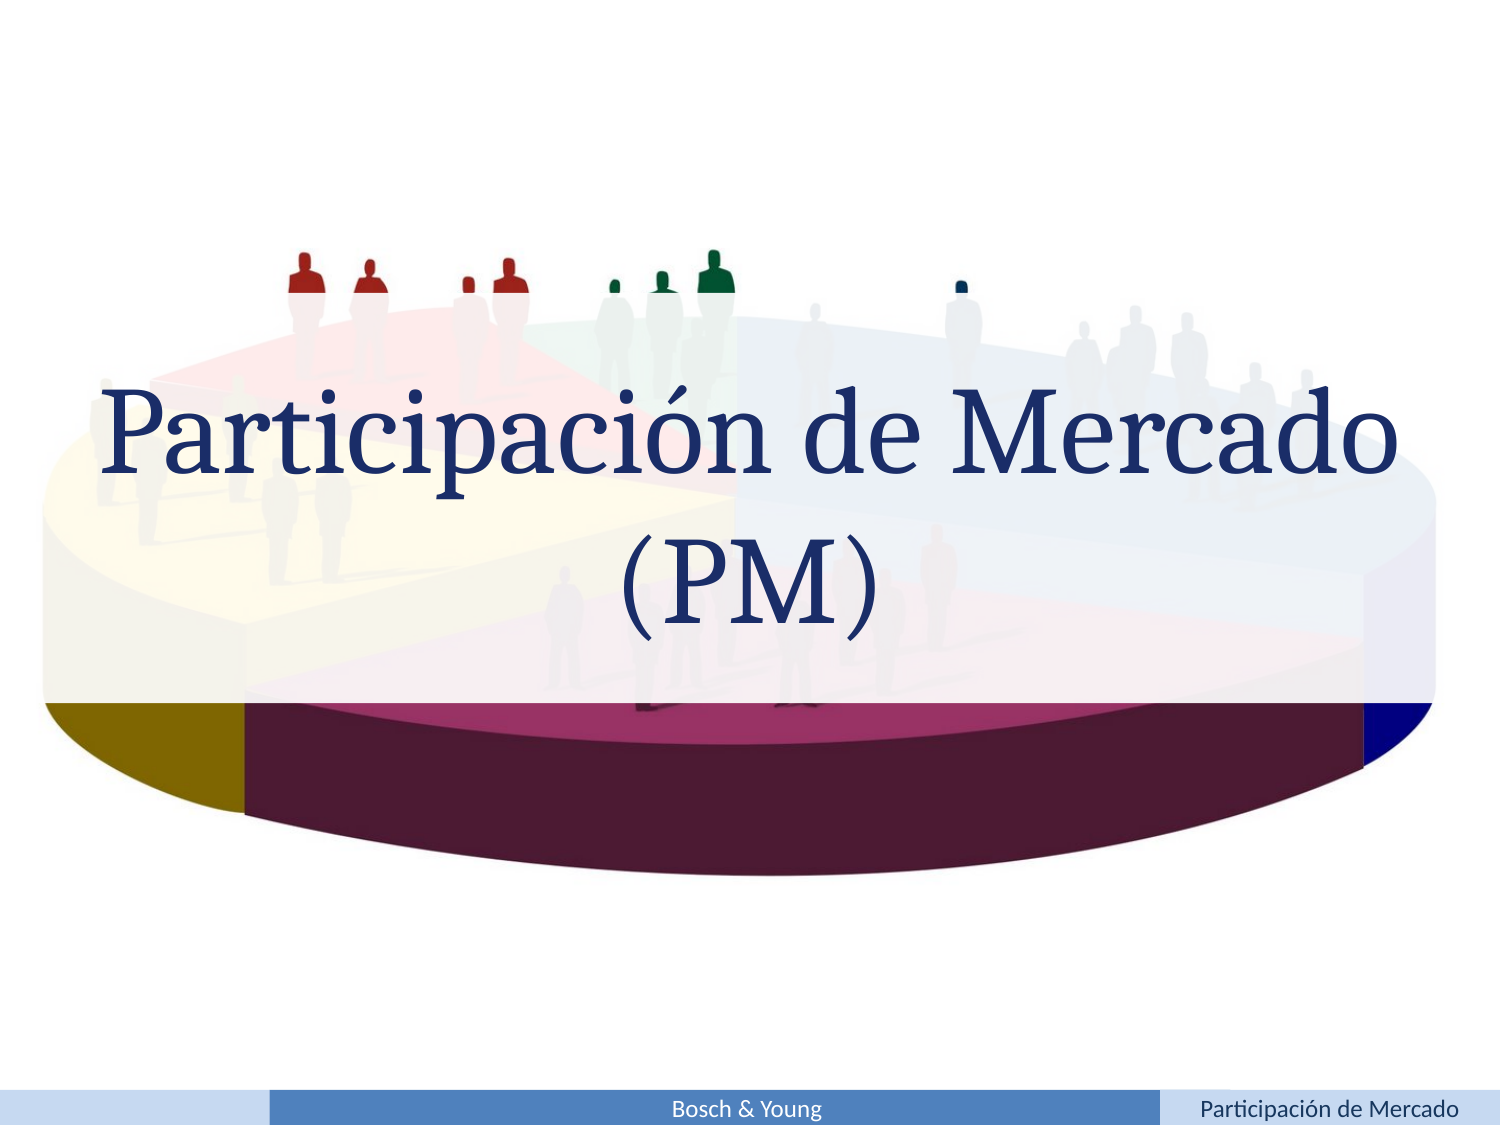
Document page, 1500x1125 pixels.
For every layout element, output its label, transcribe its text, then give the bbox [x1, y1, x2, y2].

picture [0, 81, 1500, 1044]
text_box [0, 1088, 272, 1125]
text_box Participación de Mercado [1158, 1088, 1500, 1125]
text_box Bosch & Young [272, 1088, 1158, 1125]
